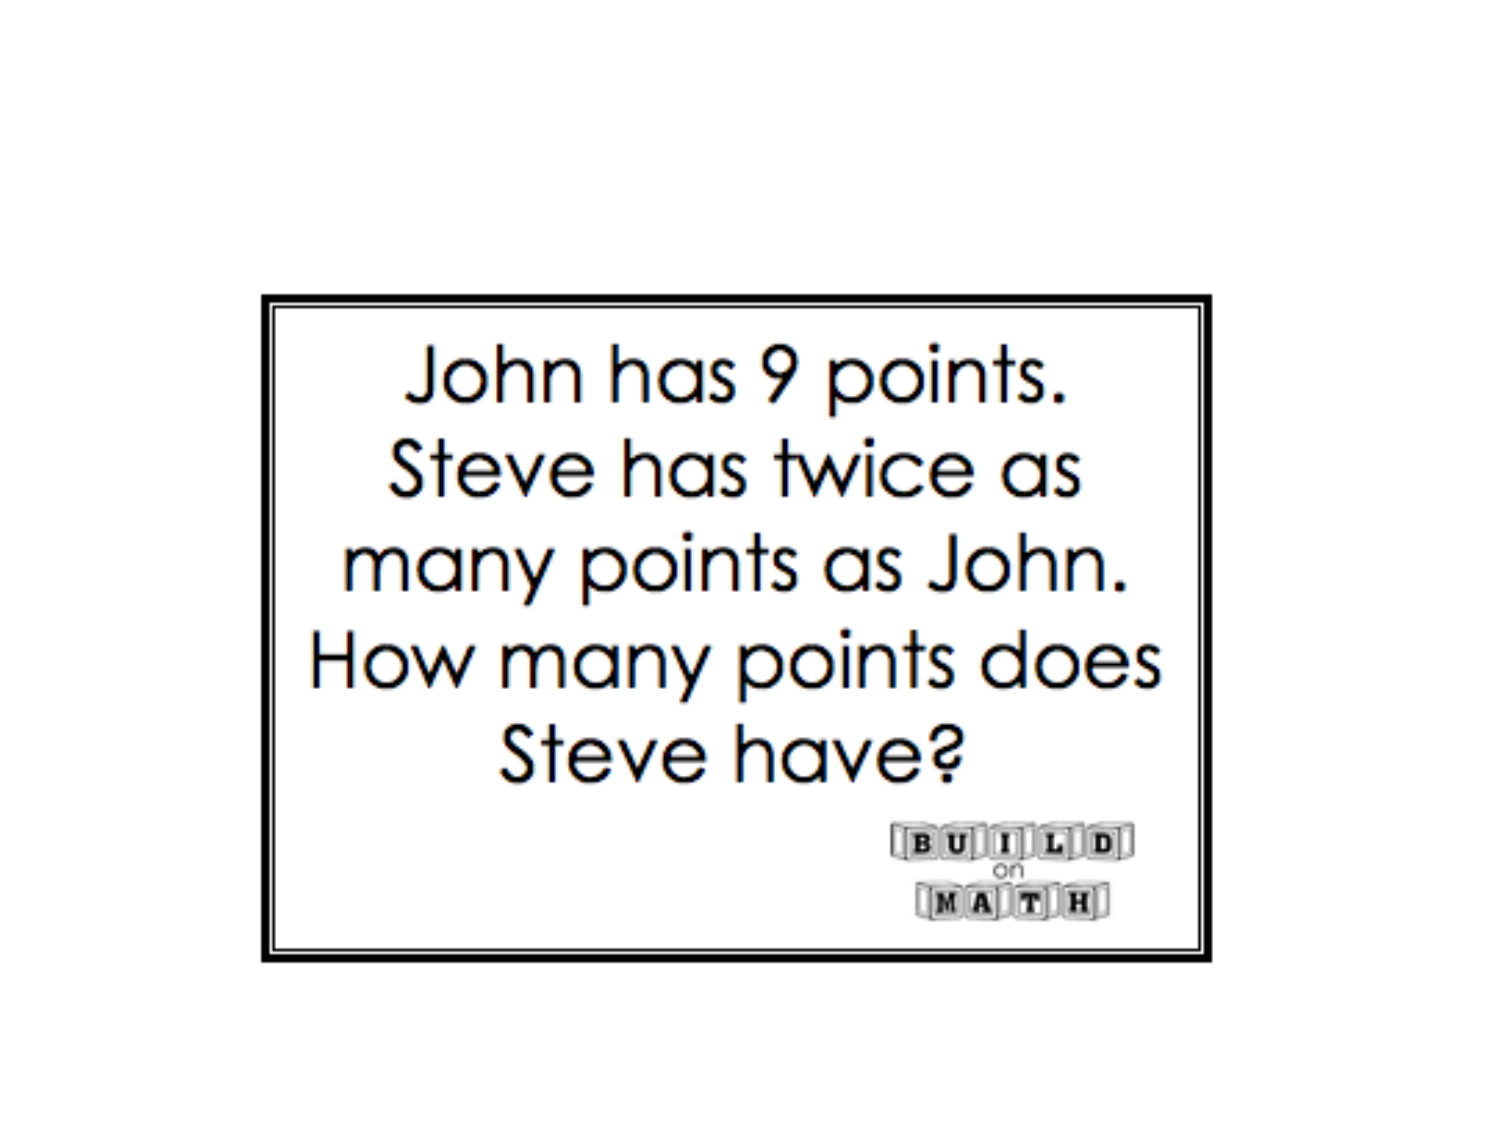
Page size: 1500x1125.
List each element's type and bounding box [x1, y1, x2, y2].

list [74, 262, 1426, 1006]
